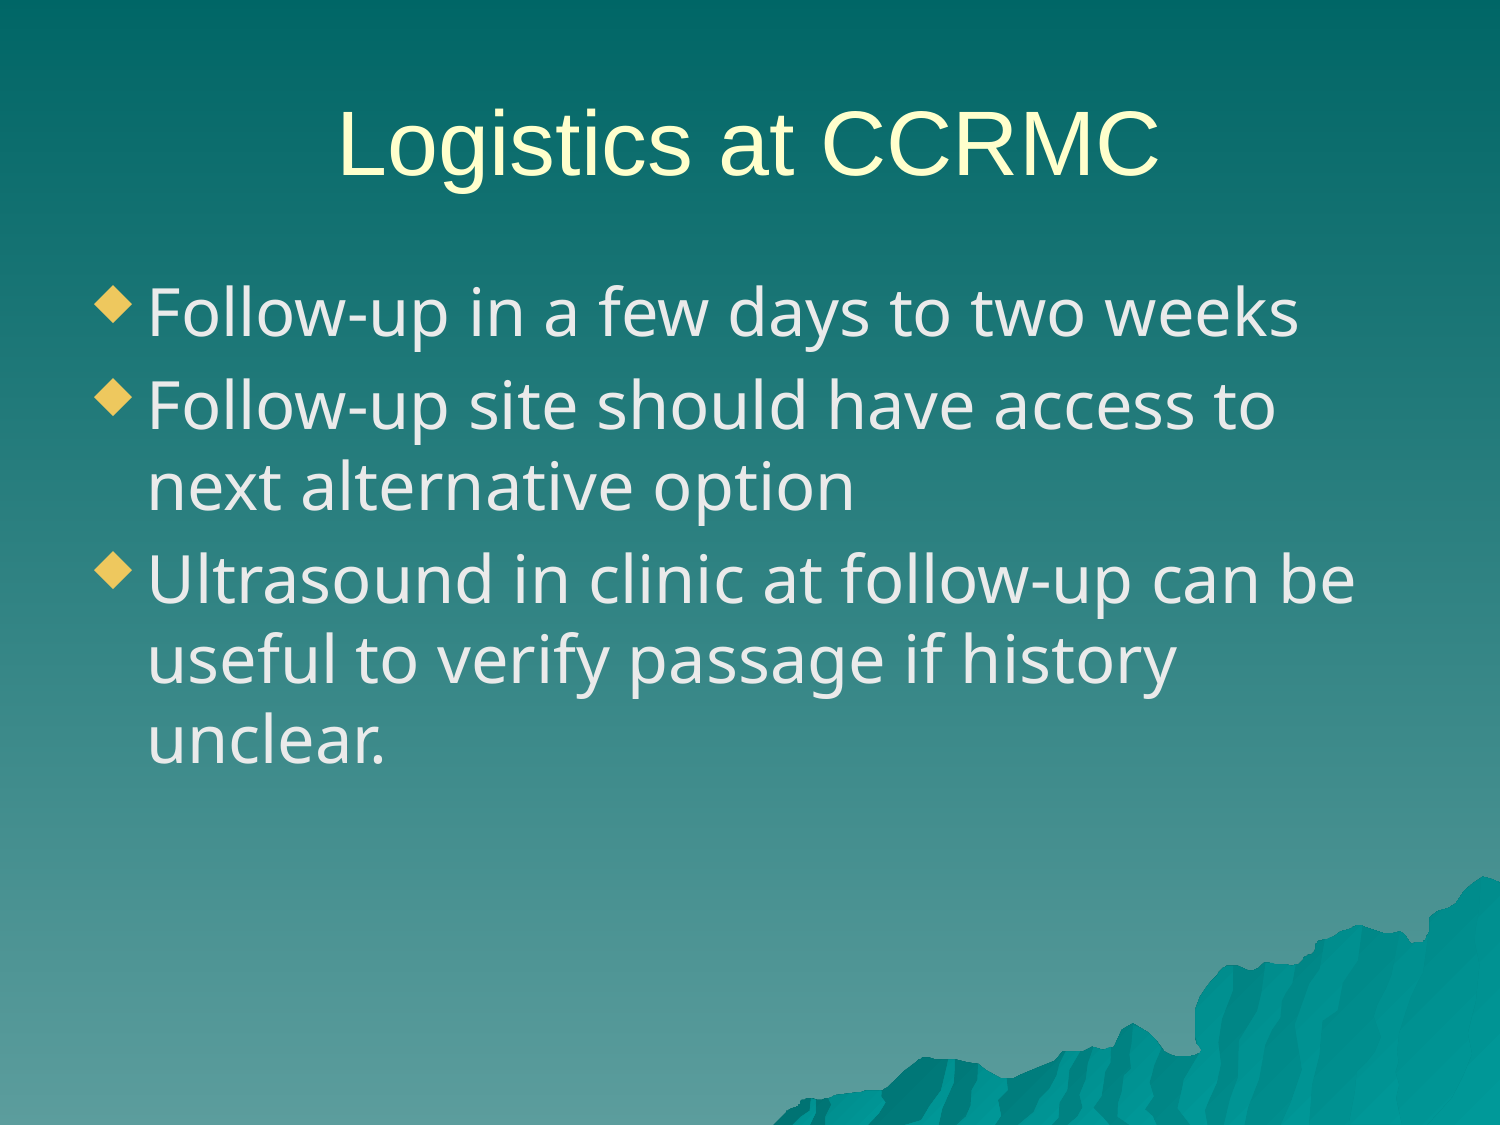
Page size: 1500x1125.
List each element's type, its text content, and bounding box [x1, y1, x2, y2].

list Follow-up in a few days to two weeks Follow-up site should have access to next alternative option Ultrasound in clinic at follow-up can be useful to verify passage if history unclear. [74, 262, 1426, 1006]
title Logistics at CCRMC [74, 45, 1426, 233]
